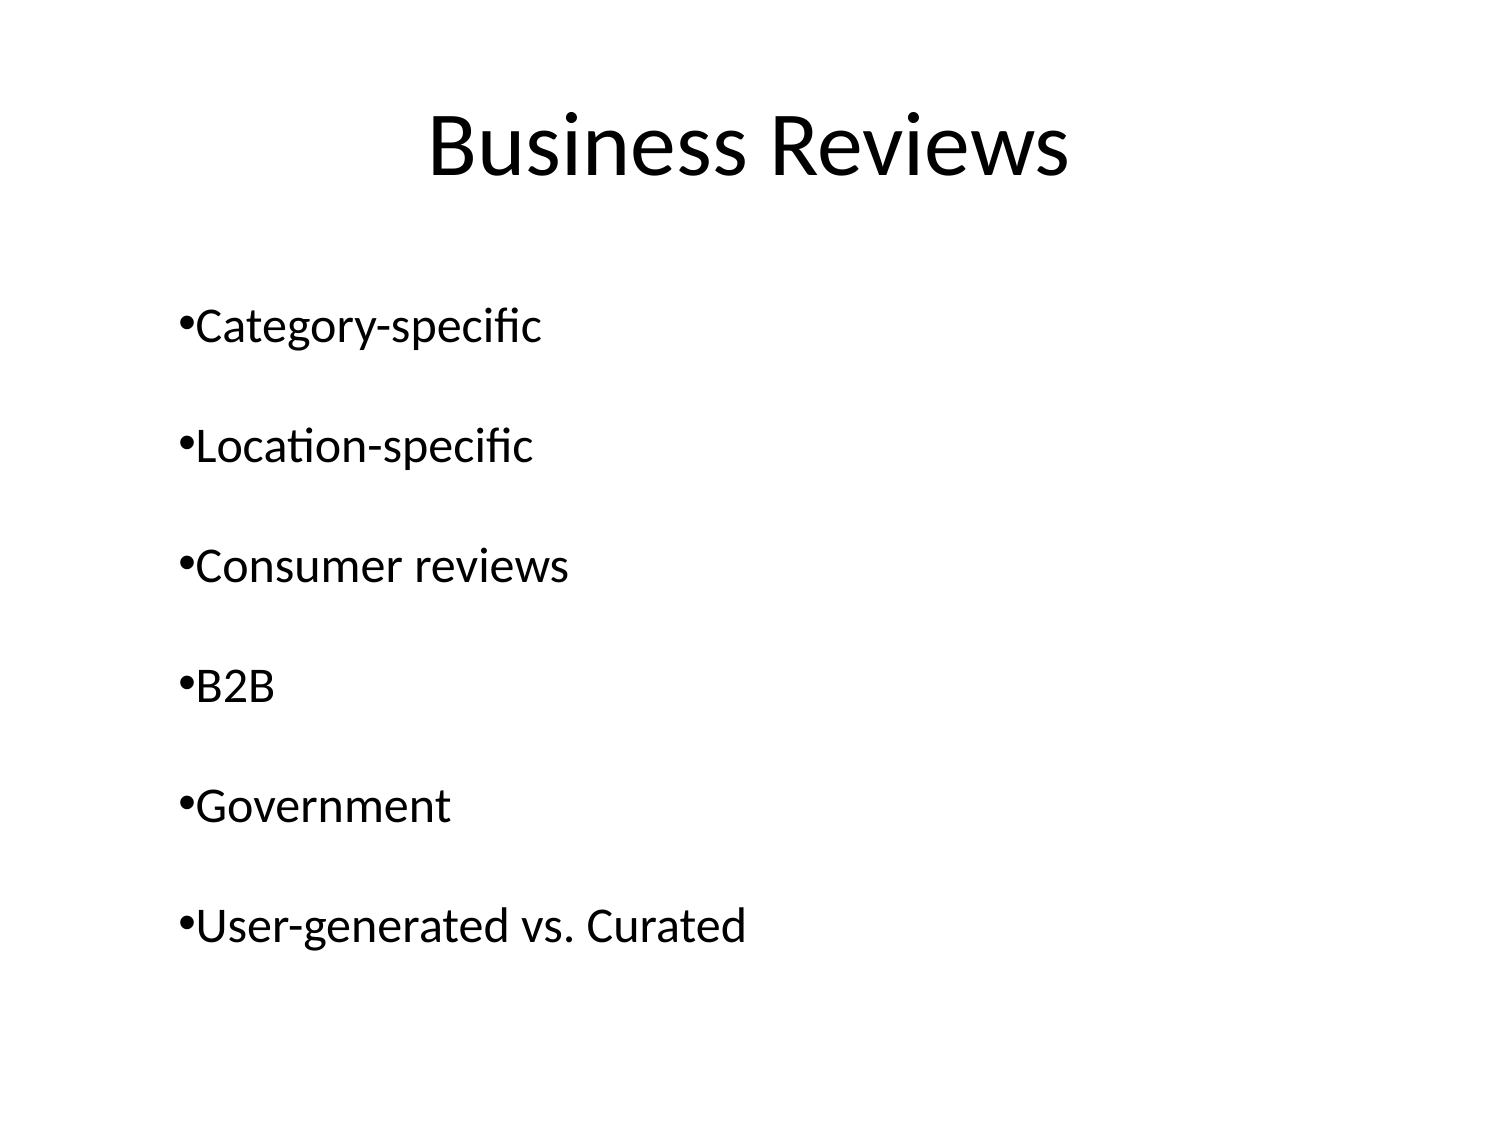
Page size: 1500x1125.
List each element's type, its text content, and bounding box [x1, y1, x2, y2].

text_box Category-specific Location-specific Consumer reviews B2B Government User-generated vs. Curated [163, 284, 1351, 1020]
title Business Reviews [75, 45, 1425, 233]
